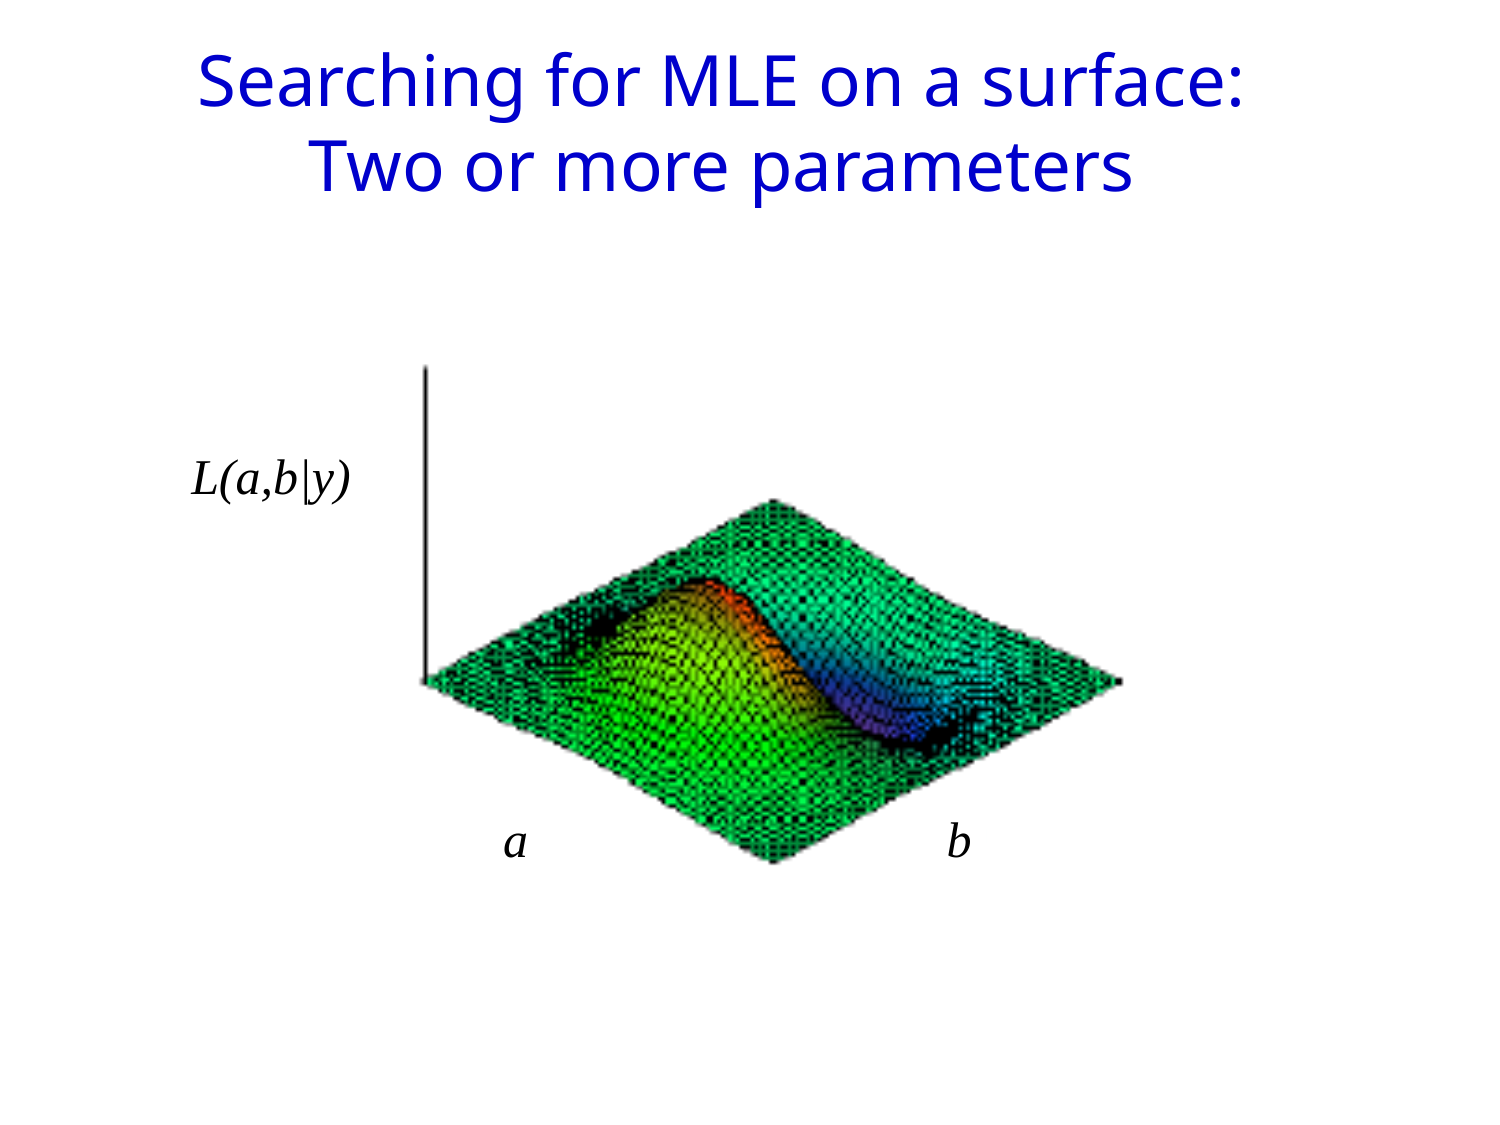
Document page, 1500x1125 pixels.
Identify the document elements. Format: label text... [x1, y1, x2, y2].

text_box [149, 337, 1250, 988]
title Searching for MLE on a surface: Two or more parameters [149, 94, 1295, 213]
